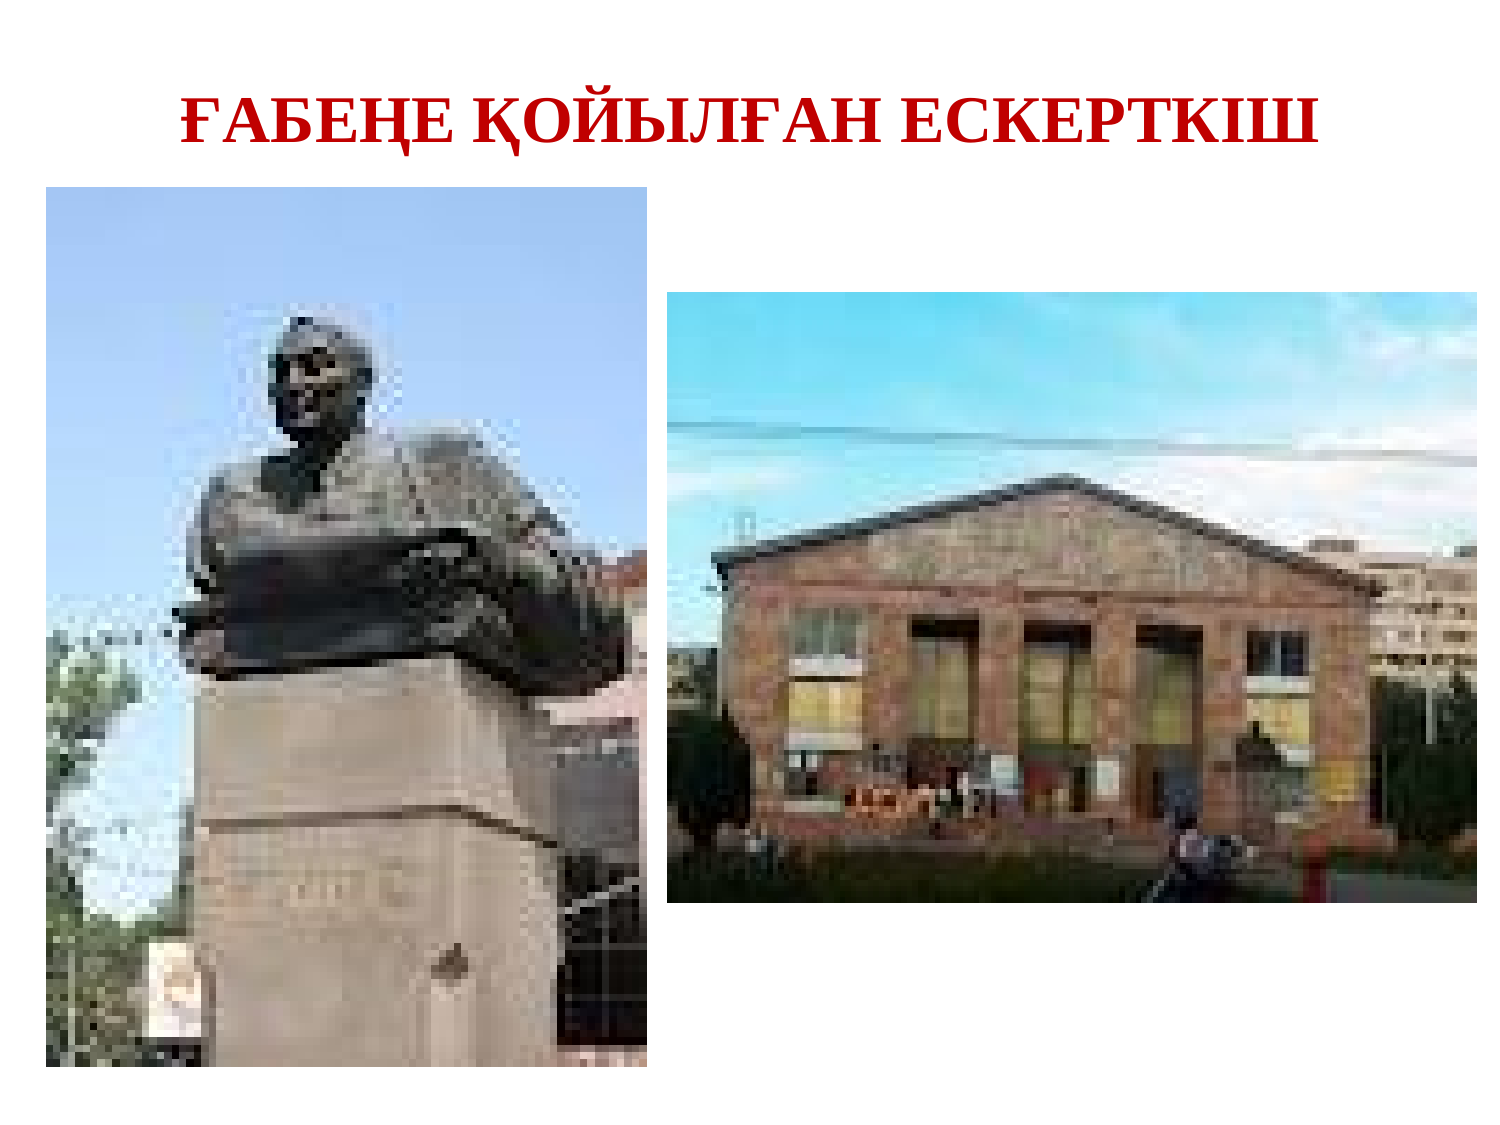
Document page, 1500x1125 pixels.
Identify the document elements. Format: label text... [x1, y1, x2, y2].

picture [667, 292, 1477, 903]
title ҒАБЕҢЕ ҚОЙЫЛҒАН ЕСКЕРТКІШ [75, 45, 1425, 188]
picture [46, 187, 648, 1067]
